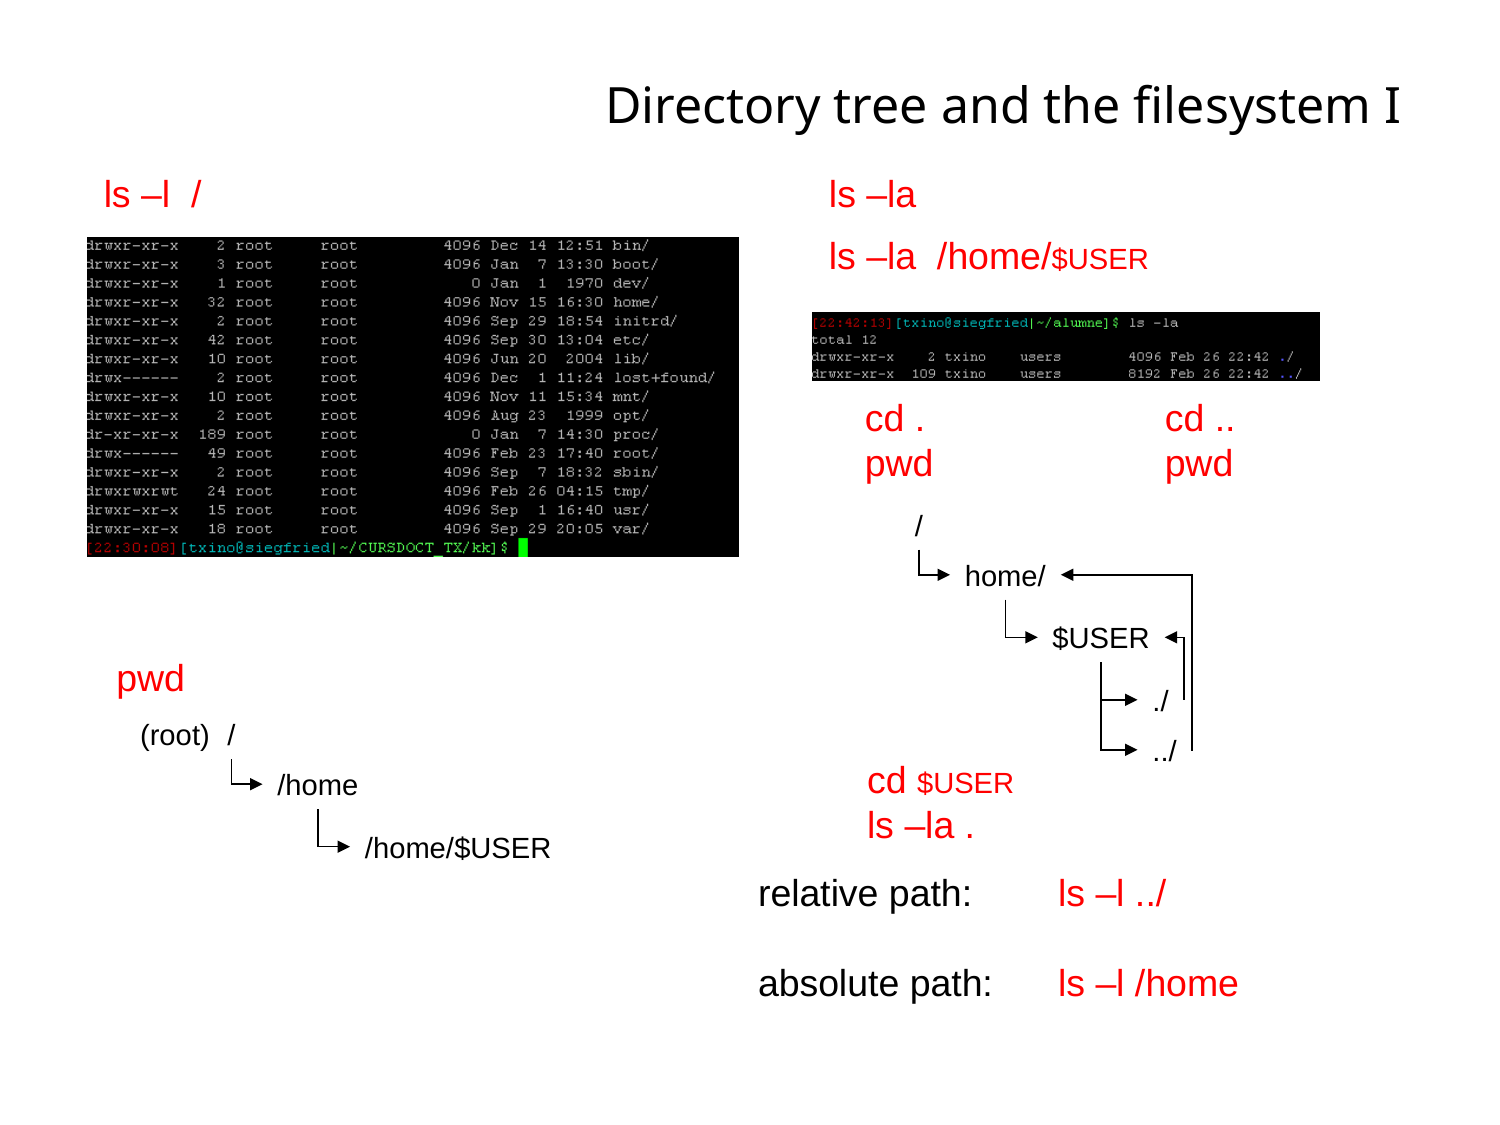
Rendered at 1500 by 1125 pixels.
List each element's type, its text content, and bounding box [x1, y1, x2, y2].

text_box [74, 149, 739, 557]
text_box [86, 633, 567, 873]
text_box relative path: ls –l ../ absolute path: ls –l /home [743, 861, 1255, 1012]
text_box Directory tree and the filesystem I [590, 65, 1417, 141]
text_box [849, 386, 1252, 855]
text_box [799, 149, 1321, 381]
